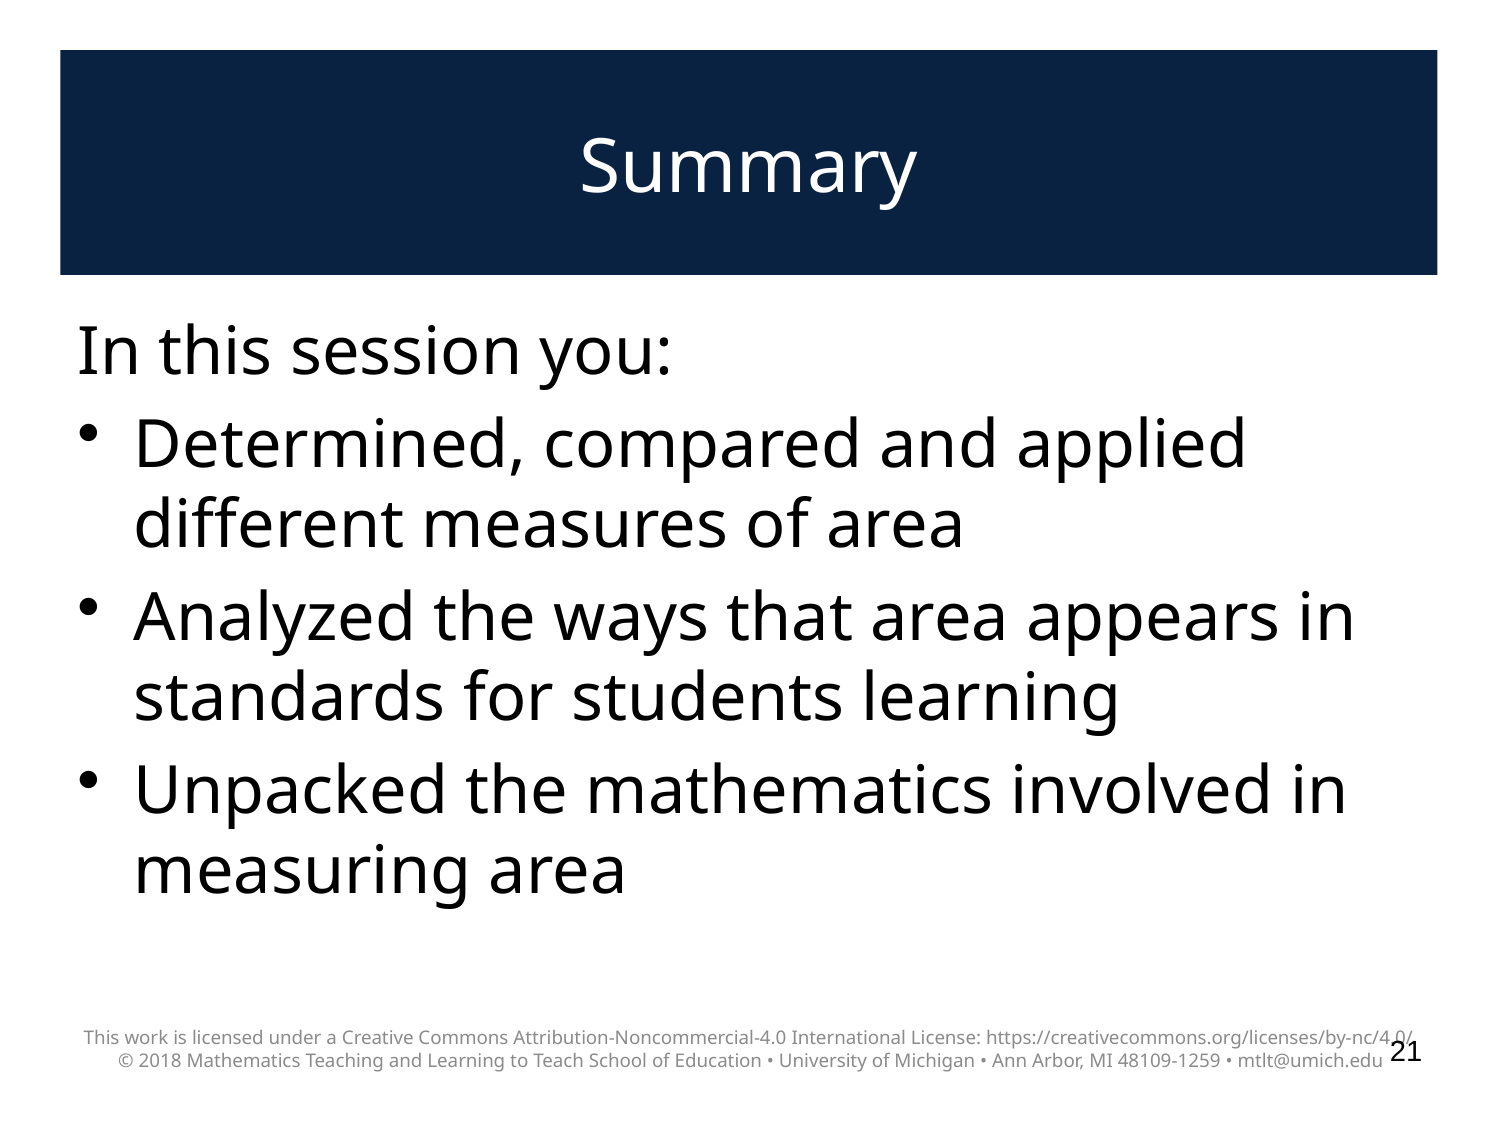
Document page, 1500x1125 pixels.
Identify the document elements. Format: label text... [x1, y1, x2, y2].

title Summary [60, 50, 1438, 275]
list In this session you: Determined, compared and applied different measures of area Analyzed the ways that area appears in standards for students learning Unpacked the mathematics involved in measuring area [62, 299, 1438, 1005]
slide_number 21 [1337, 1024, 1438, 1088]
footer This work is licensed under a Creative Commons Attribution-Noncommercial-4.0 International License: https://creativecommons.org/licenses/by-nc/4.0/ © 2018 Mathematics Teaching and Learning to Teach School of Education • University of Michigan • Ann Arbor, MI 48109-1259 • mtlt@umich.edu [62, 1009, 1438, 1088]
